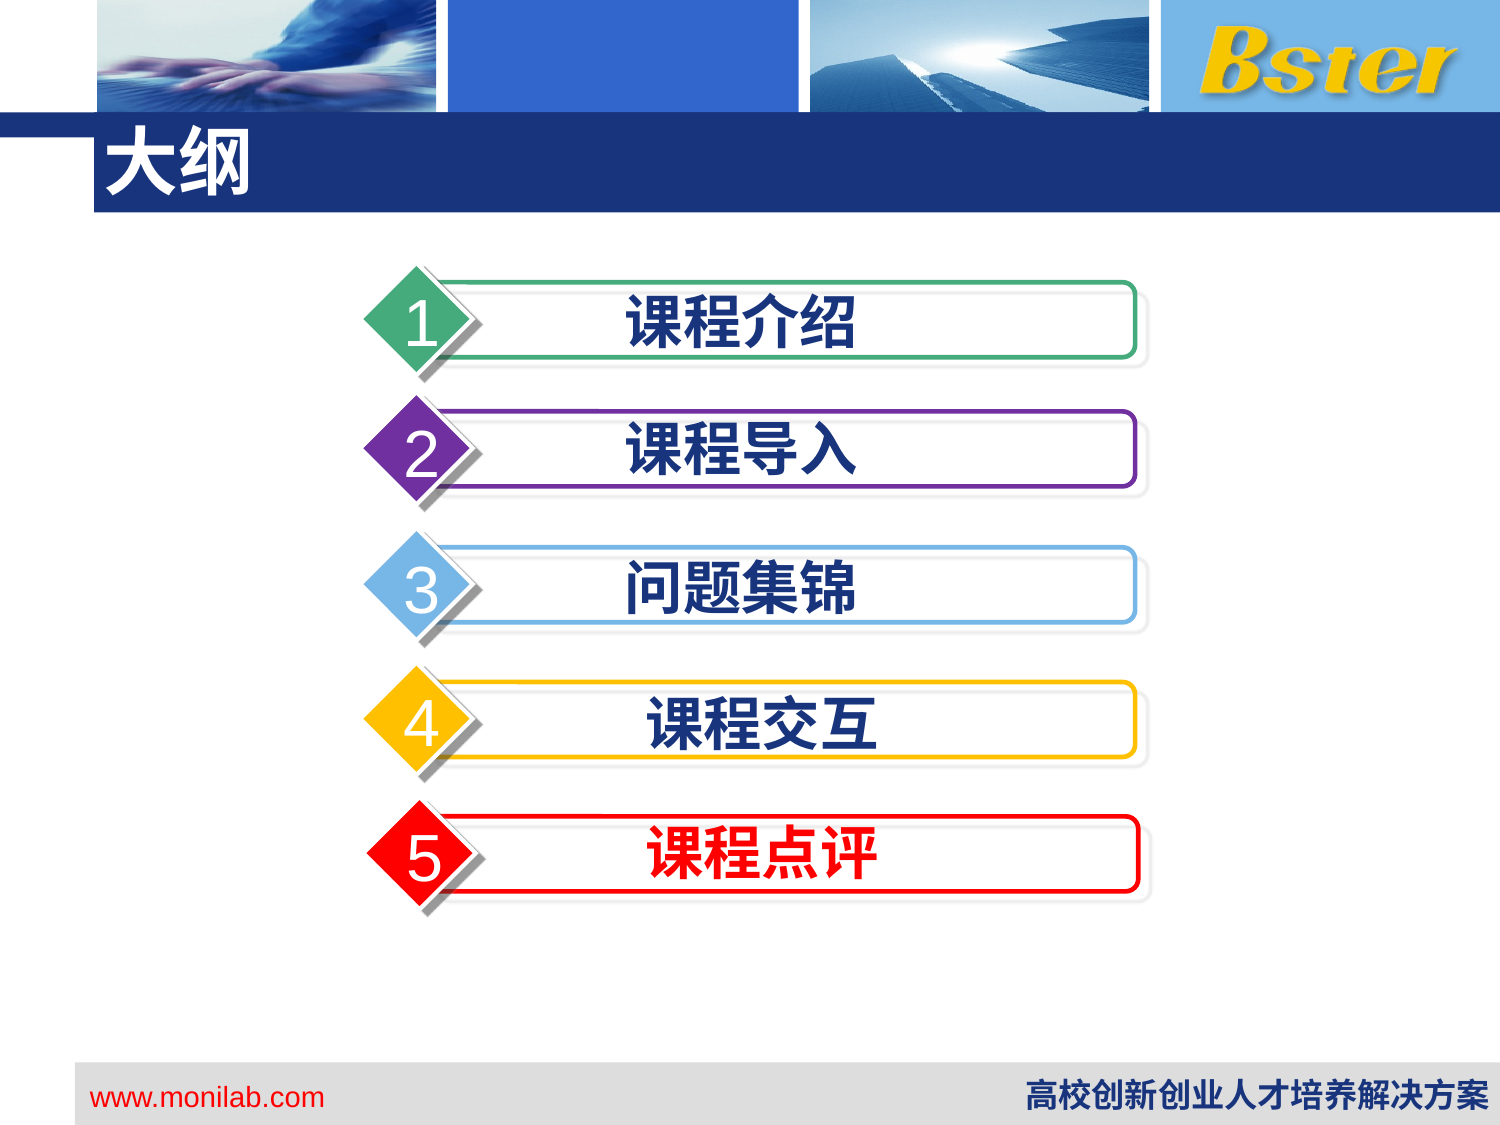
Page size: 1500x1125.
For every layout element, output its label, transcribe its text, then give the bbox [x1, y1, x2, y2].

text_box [359, 527, 1136, 641]
picture [1199, 26, 1458, 94]
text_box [363, 796, 1139, 910]
title 大纲 [88, 113, 1369, 206]
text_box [359, 391, 1136, 505]
picture [810, 0, 1150, 112]
picture [97, 0, 437, 112]
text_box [359, 262, 1136, 376]
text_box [359, 662, 1136, 776]
